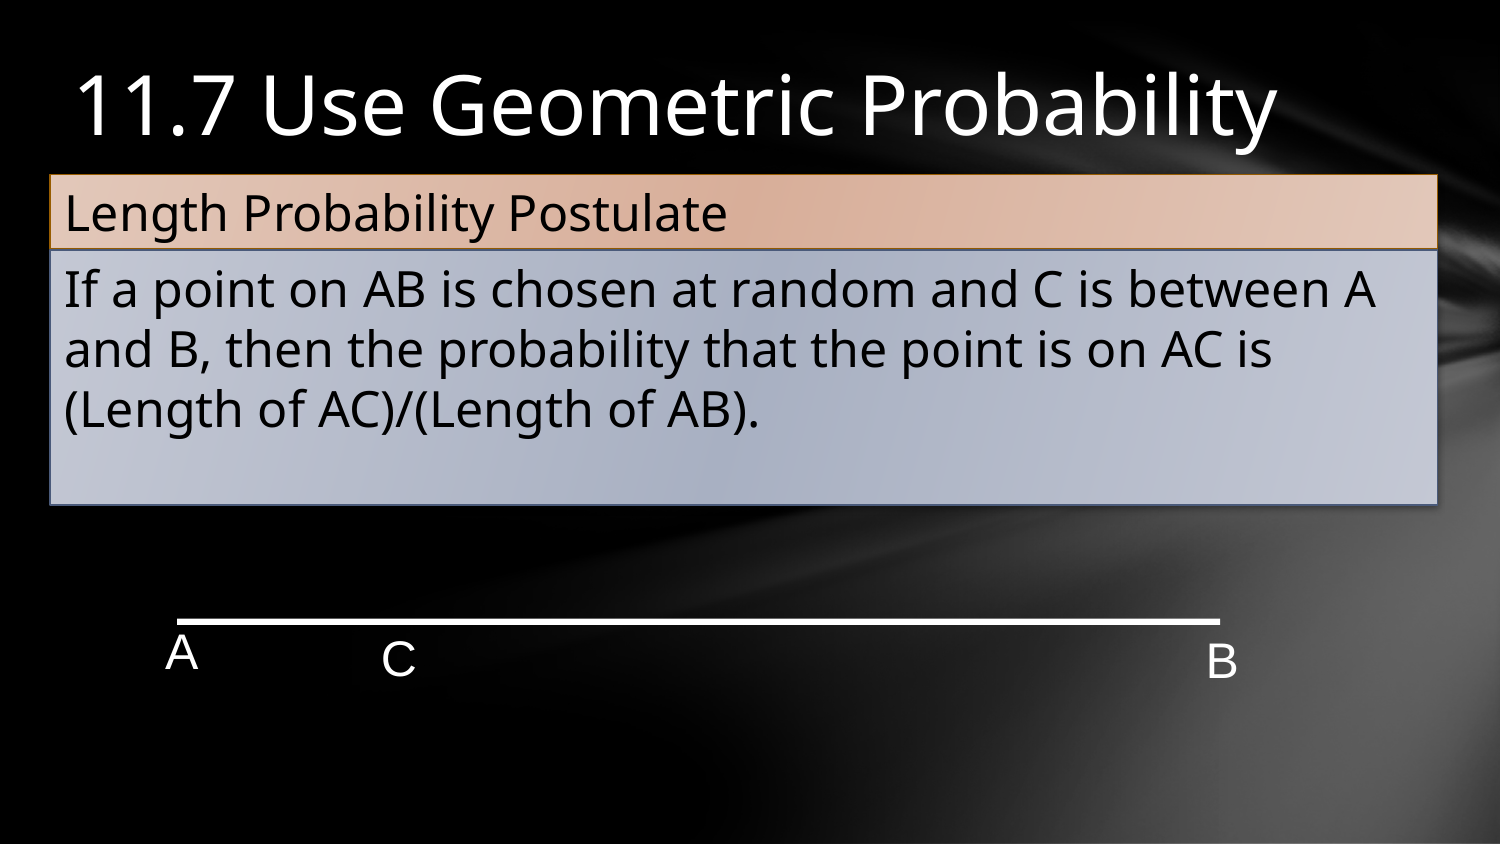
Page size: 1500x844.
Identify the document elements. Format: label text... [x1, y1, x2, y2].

text_box Length Probability Postulate [49, 174, 1438, 249]
title 11.7 Use Geometric Probability [57, 28, 1450, 160]
text_box A [150, 612, 241, 688]
text_box B [1190, 621, 1281, 696]
text_box C [366, 619, 456, 695]
